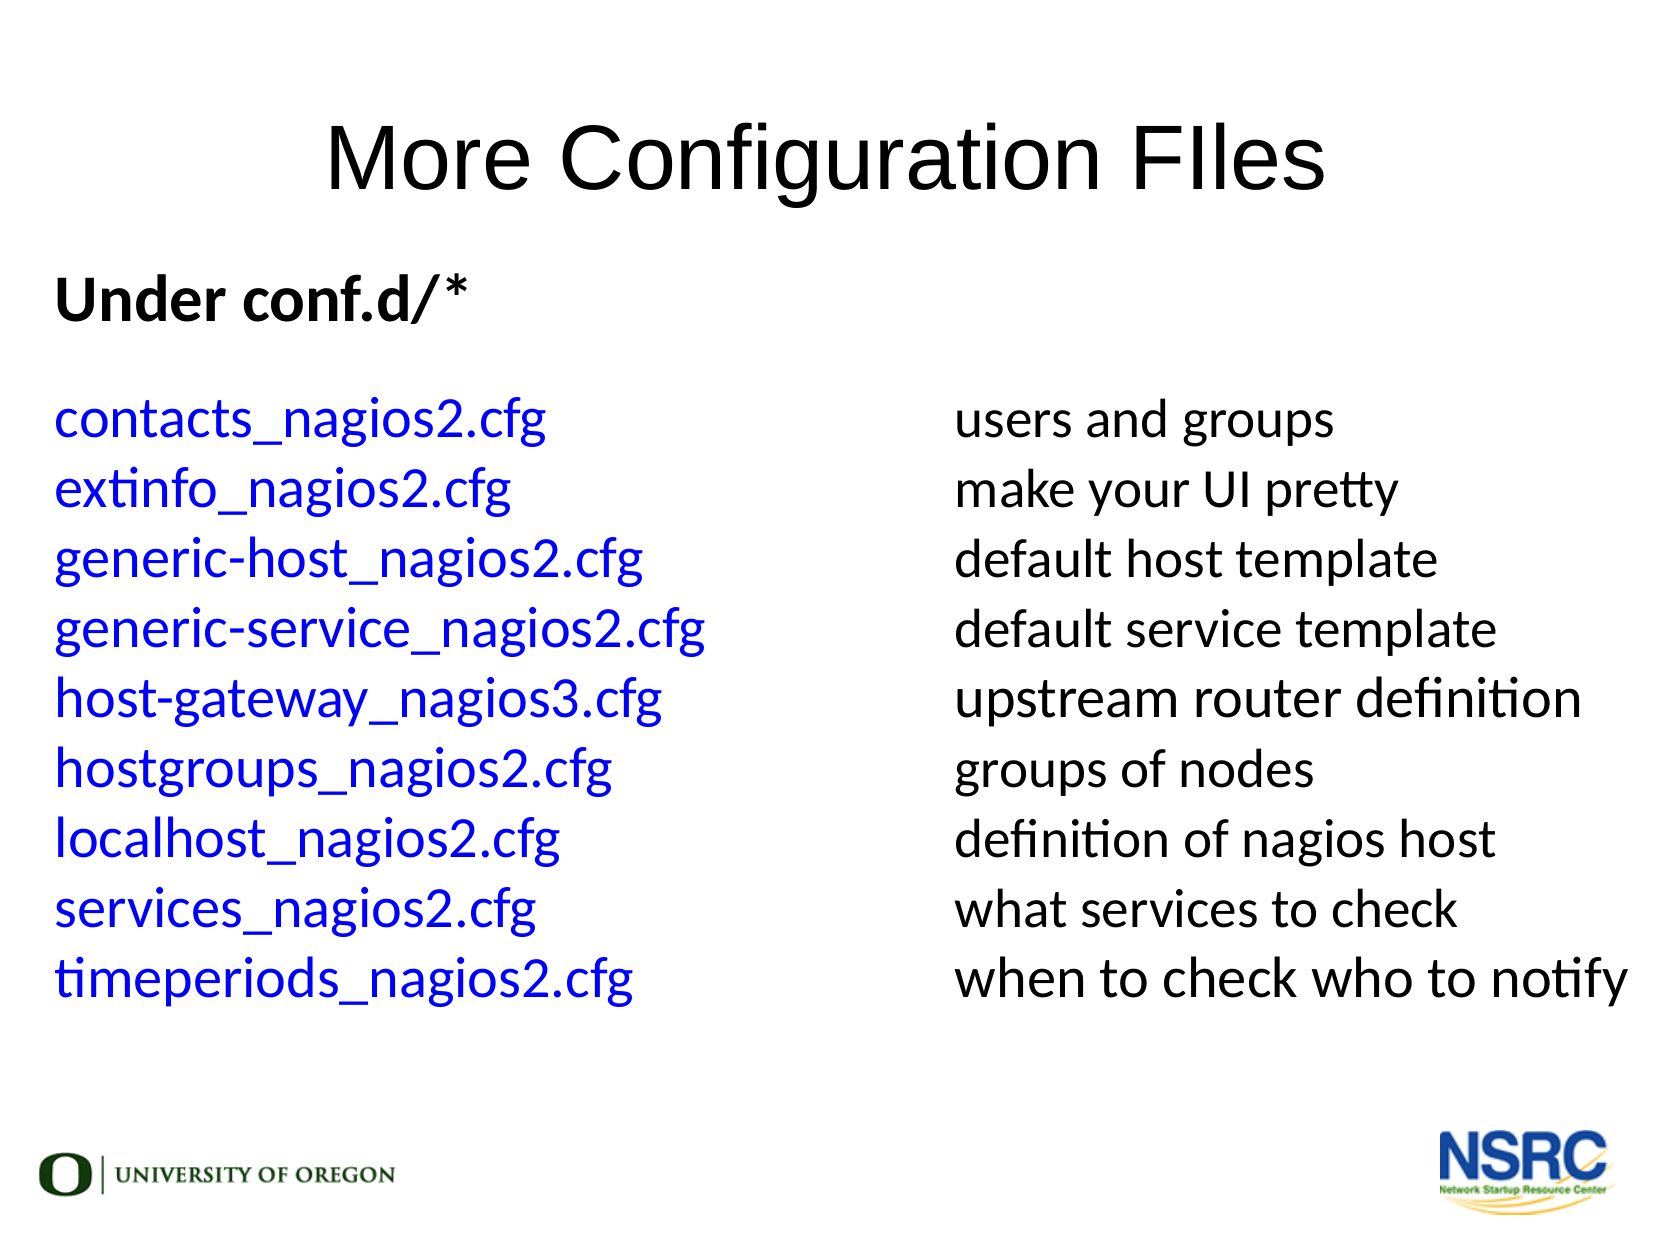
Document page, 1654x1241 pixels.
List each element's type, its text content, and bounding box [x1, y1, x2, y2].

picture [1440, 1144, 1616, 1215]
text_box Under conf.d/* contacts_nagios2.cfg users and groups extinfo_nagios2.cfg make your UI pretty generic-host_nagios2.cfg default host template‏ generic-service_nagios2.cfg default service template host-gateway_nagios3.cfg upstream router definition hostgroups_nagios2.cfg groups of nodes localhost_nagios2.cfg definition of nagios host services_nagios2.cfg what services to check timeperiods_nagios2.cfg when to check who to notify [54, 249, 1654, 1144]
text_box More Configuration FIles [82, 49, 1571, 257]
picture [37, 1151, 397, 1198]
